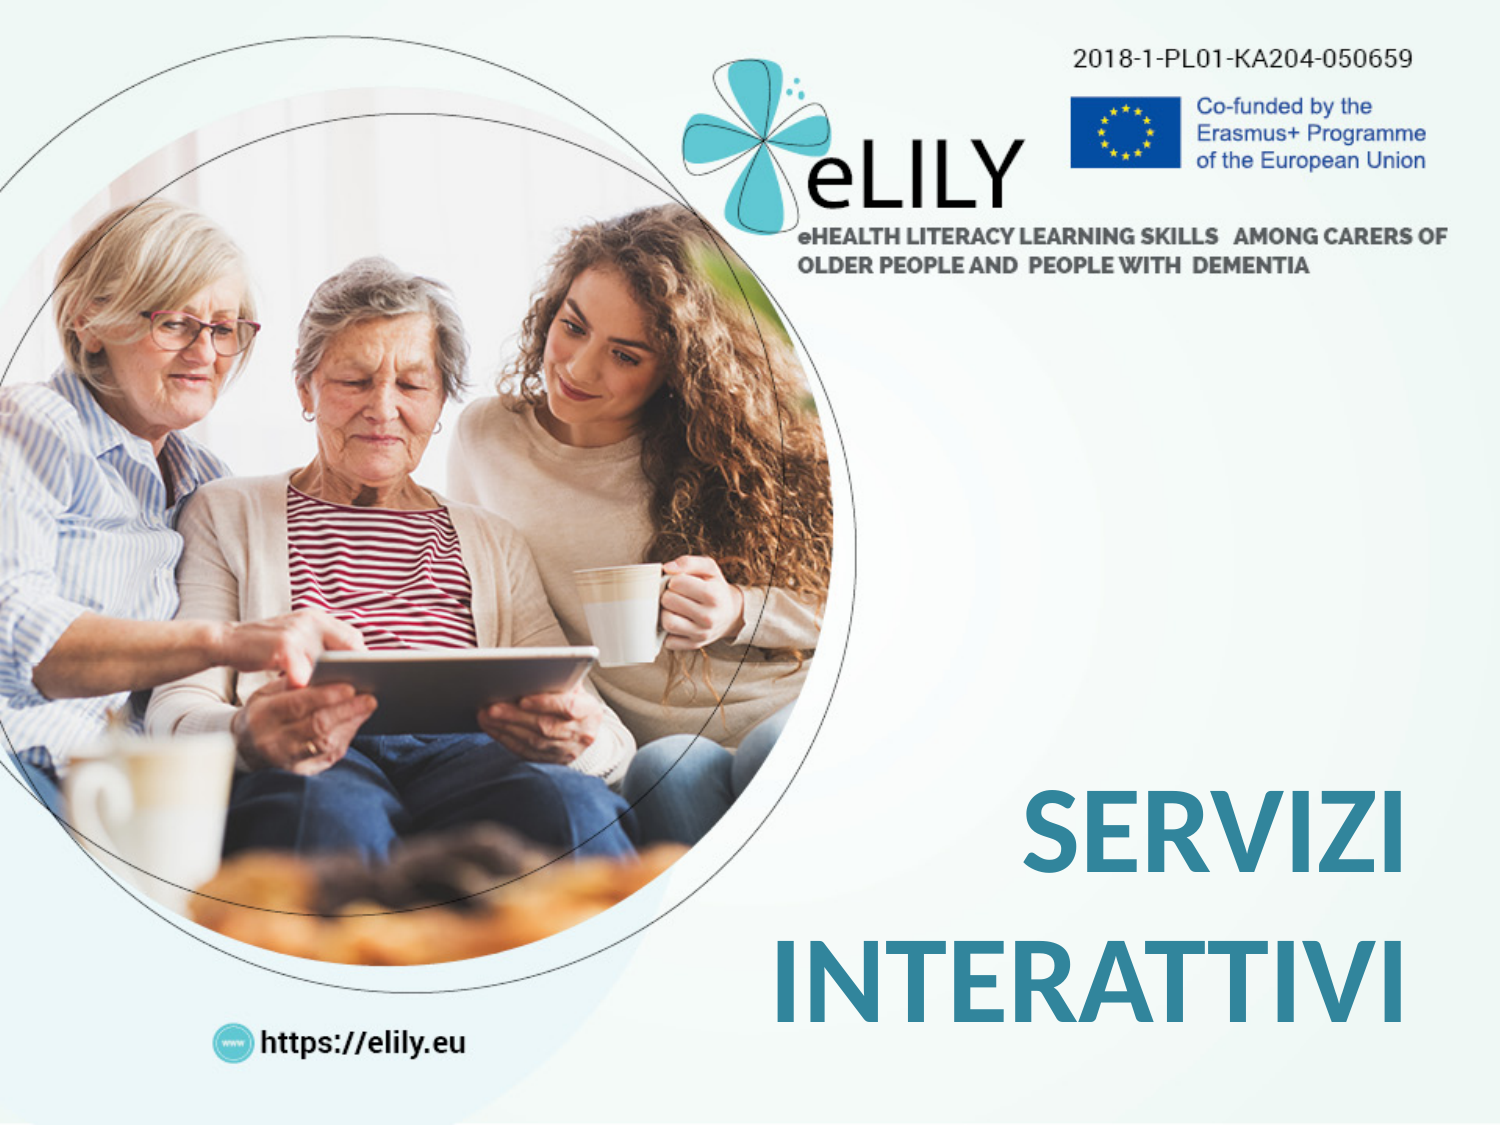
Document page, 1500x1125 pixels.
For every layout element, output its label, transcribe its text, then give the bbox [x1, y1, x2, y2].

text_box SERVIZI INTERATTIVI [667, 740, 1426, 1056]
picture [0, 0, 1500, 1125]
